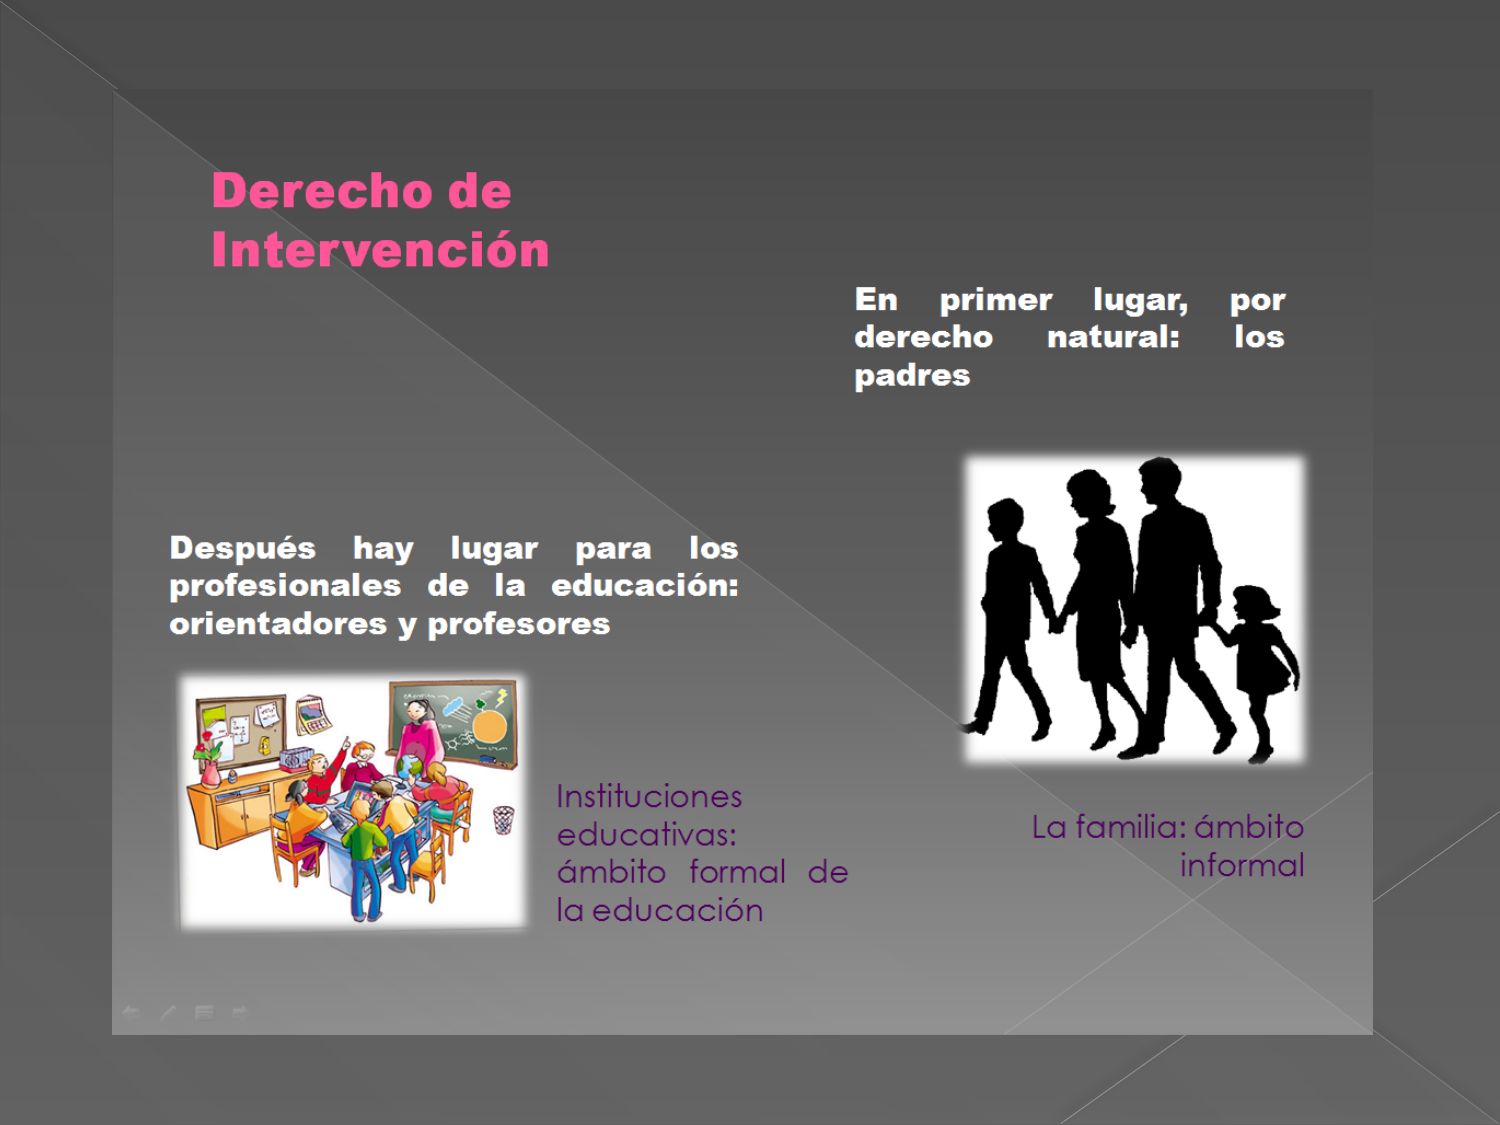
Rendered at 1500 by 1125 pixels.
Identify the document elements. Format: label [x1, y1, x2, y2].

picture [111, 89, 1373, 1036]
